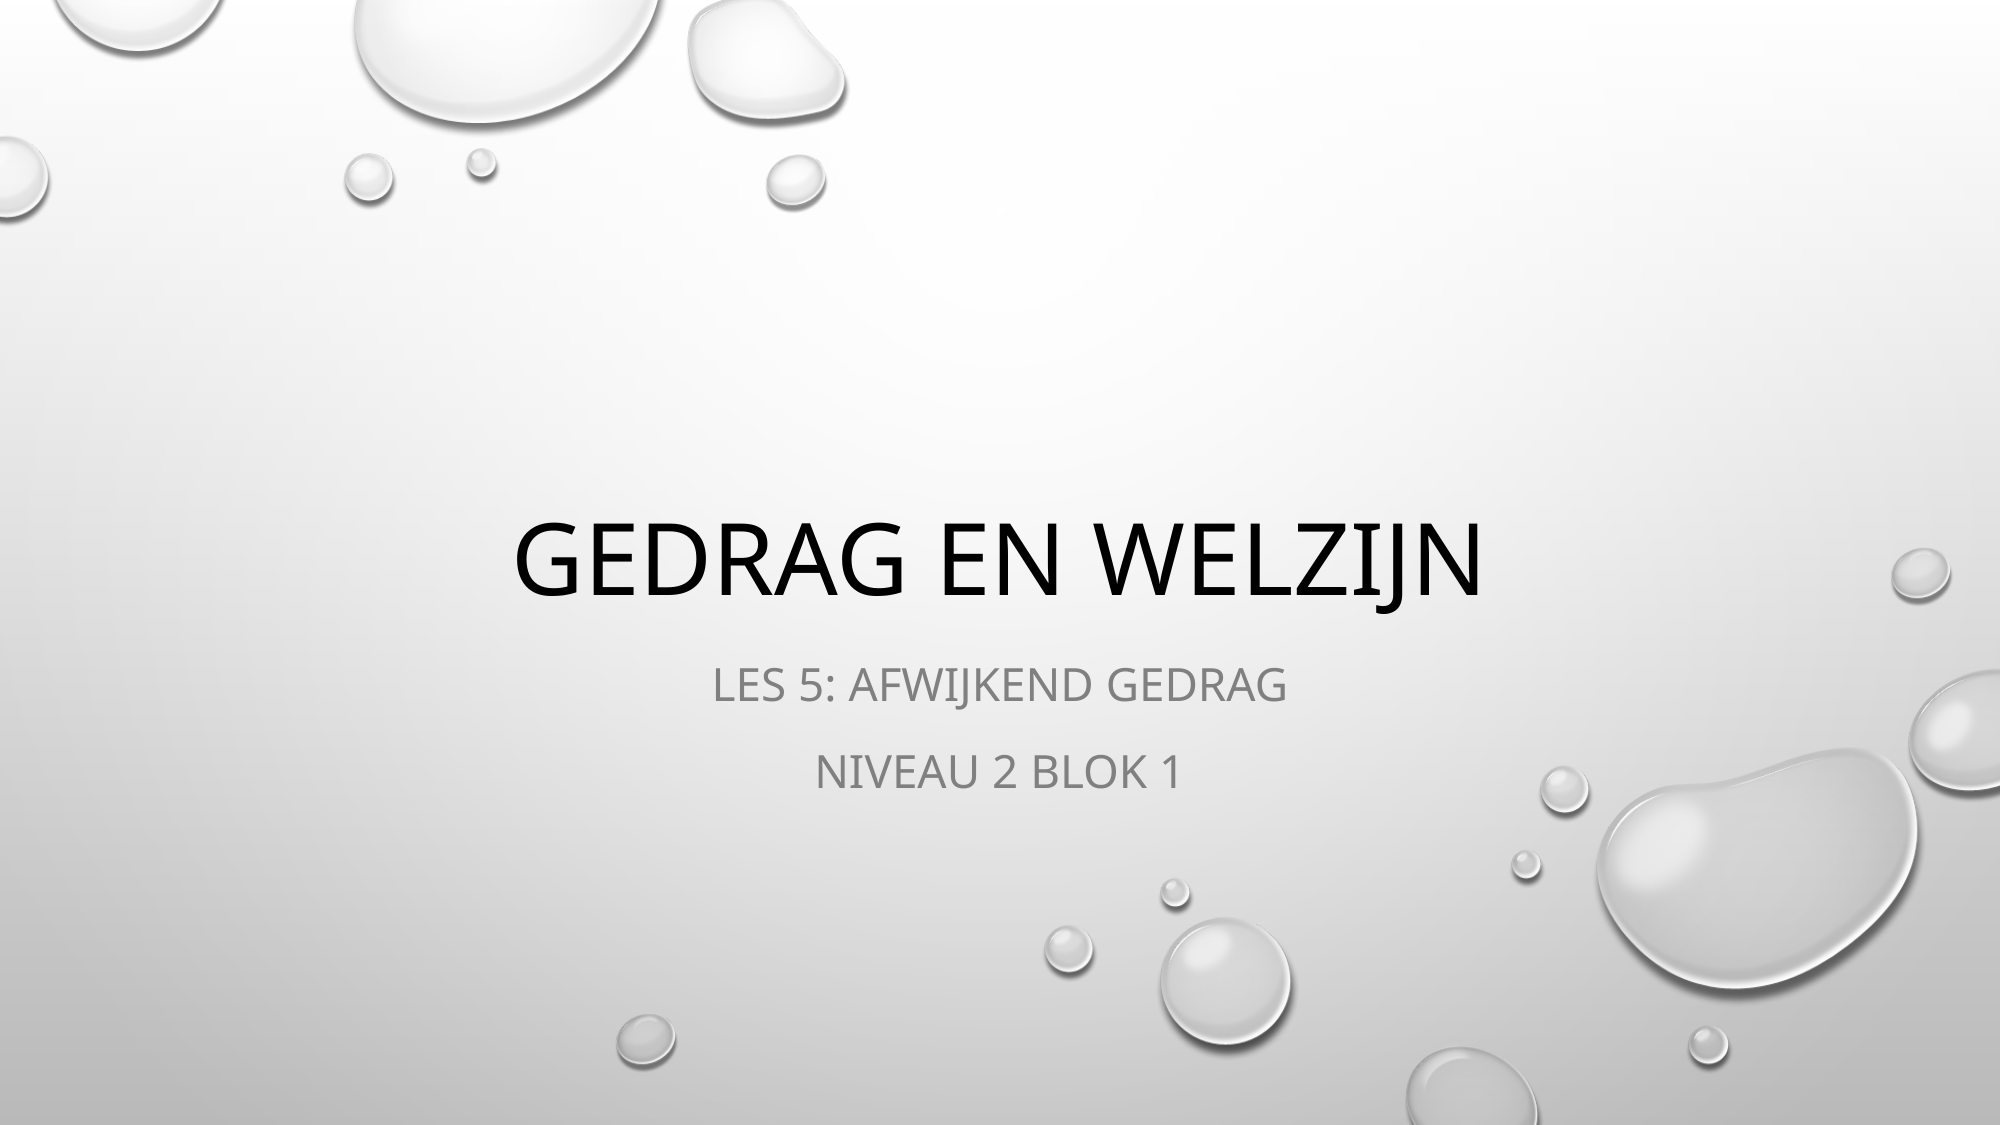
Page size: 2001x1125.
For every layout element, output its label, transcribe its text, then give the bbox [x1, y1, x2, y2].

title Gedrag en welzijn [287, 213, 1713, 625]
subtitle Les 5: Afwijkend gedrag Niveau 2 blok 1 [287, 637, 1713, 863]
picture [0, 0, 2000, 1125]
